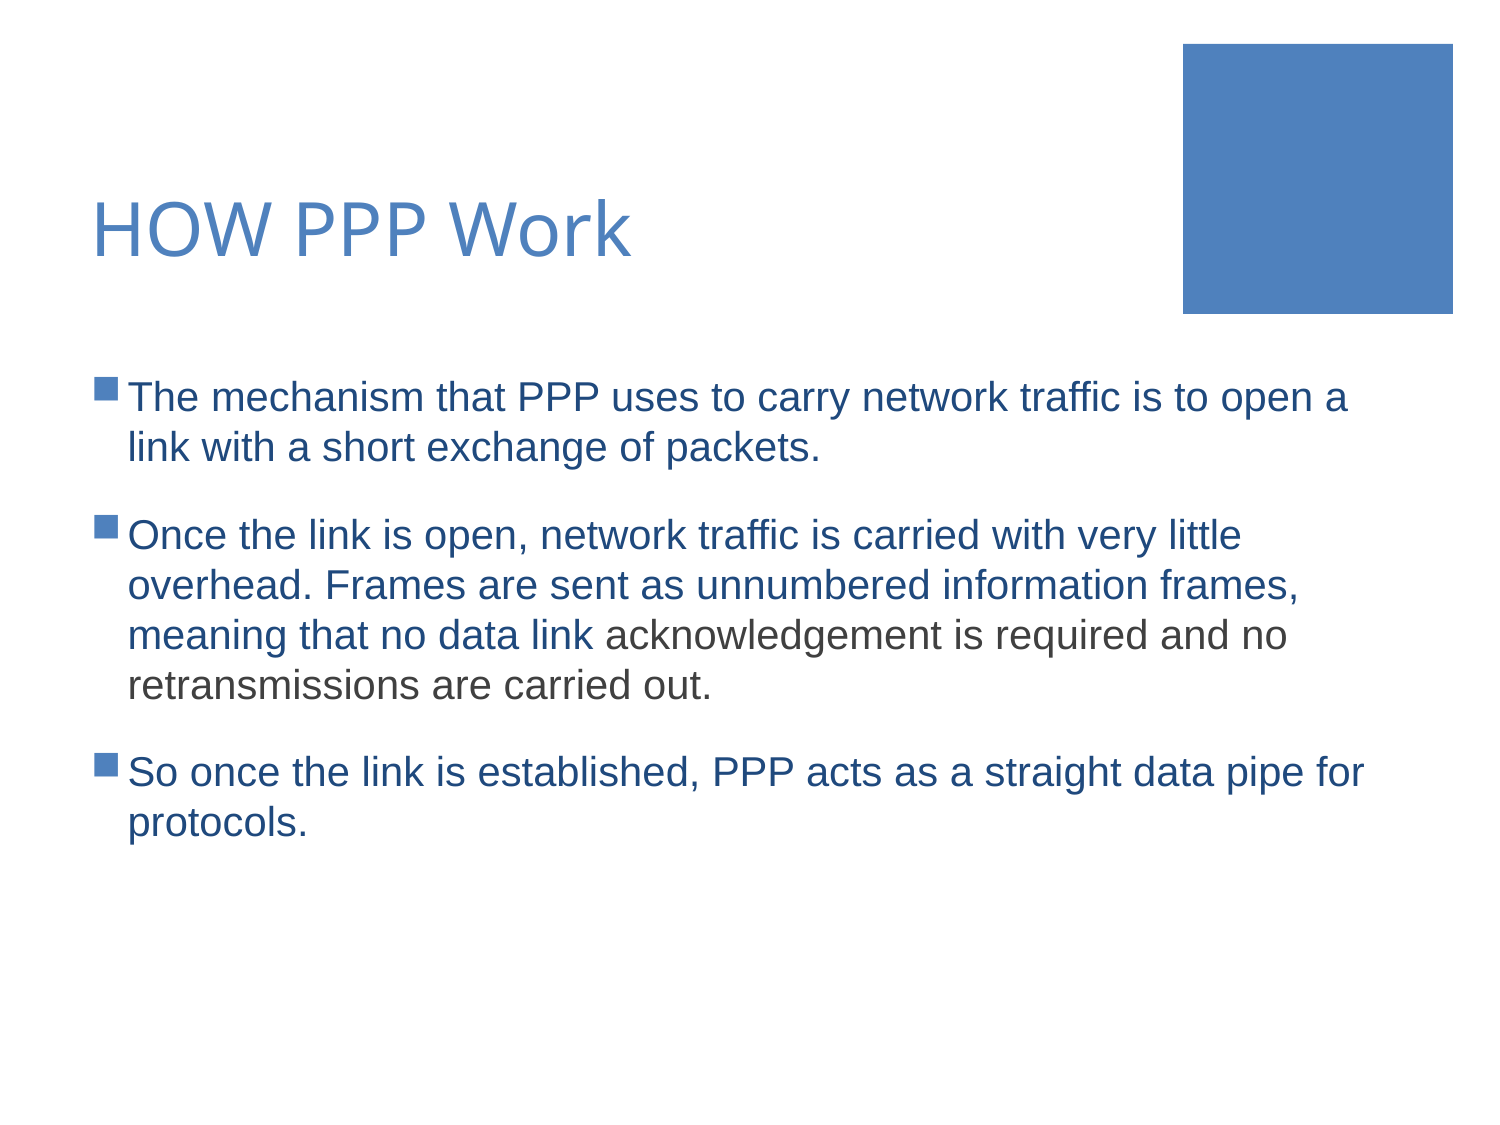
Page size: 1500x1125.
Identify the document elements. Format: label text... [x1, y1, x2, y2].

list The mechanism that PPP uses to carry network traffic is to open a link with a short exchange of packets. Once the link is open, network traffic is carried with very little overhead. Frames are sent as unnumbered information frames, meaning that no data link acknowledgement is required and no retransmissions are carried out. So once the link is established, PPP acts as a straight data pipe for protocols. [75, 362, 1391, 1005]
title HOW PPP Work [75, 91, 1143, 280]
